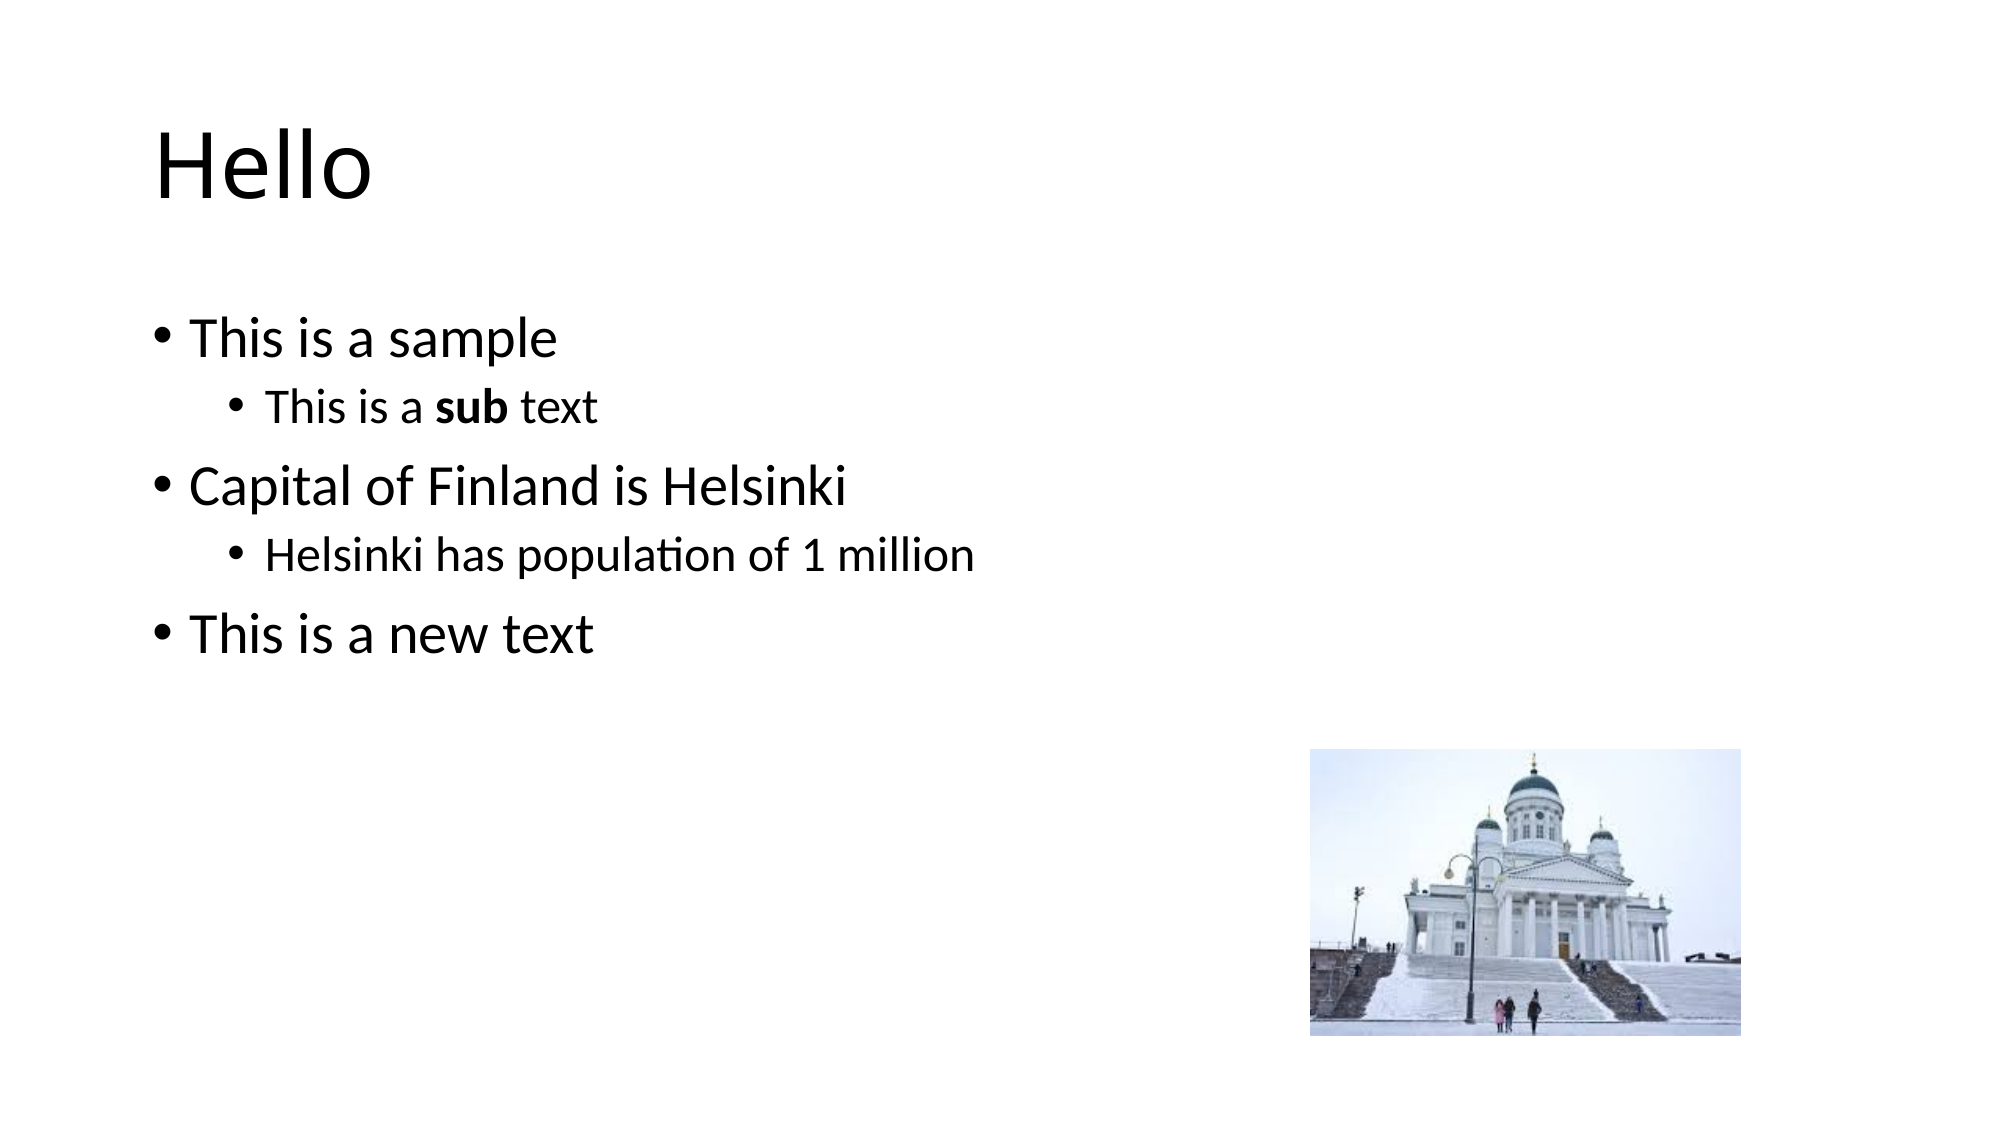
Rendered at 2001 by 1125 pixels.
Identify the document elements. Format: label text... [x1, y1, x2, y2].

title Hello [137, 59, 1863, 278]
list This is a sample This is a sub text Capital of Finland is Helsinki Helsinki has population of 1 million This is a new text [137, 299, 1863, 1014]
picture [1310, 749, 1741, 1036]
